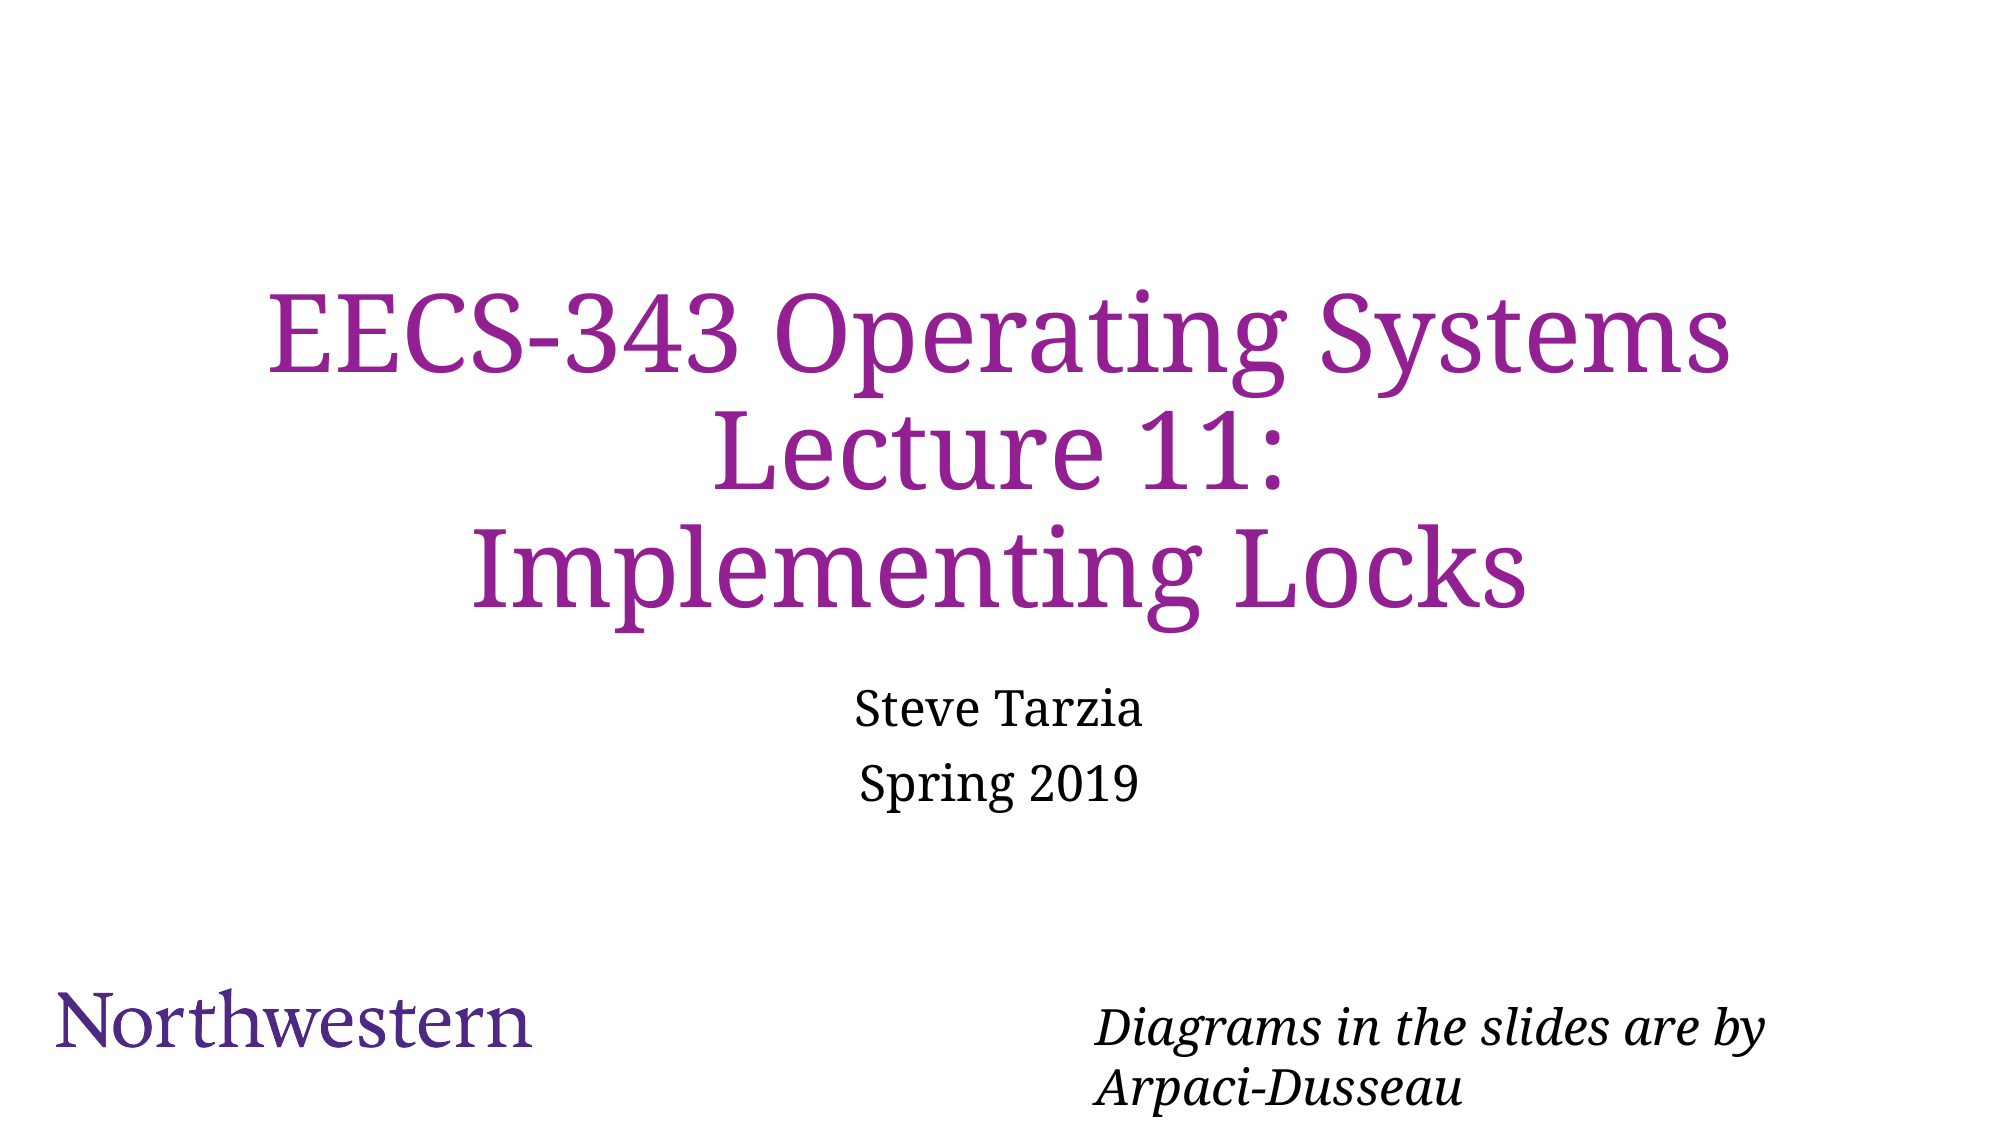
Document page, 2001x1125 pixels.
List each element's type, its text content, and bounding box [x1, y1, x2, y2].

text_box Diagrams in the slides are by Arpaci-Dusseau [1080, 988, 1925, 1123]
subtitle Steve Tarzia Spring 2019 [249, 676, 1750, 863]
title EECS-343 Operating Systems Lecture 11: Implementing Locks [249, 184, 1750, 639]
picture [56, 988, 532, 1049]
